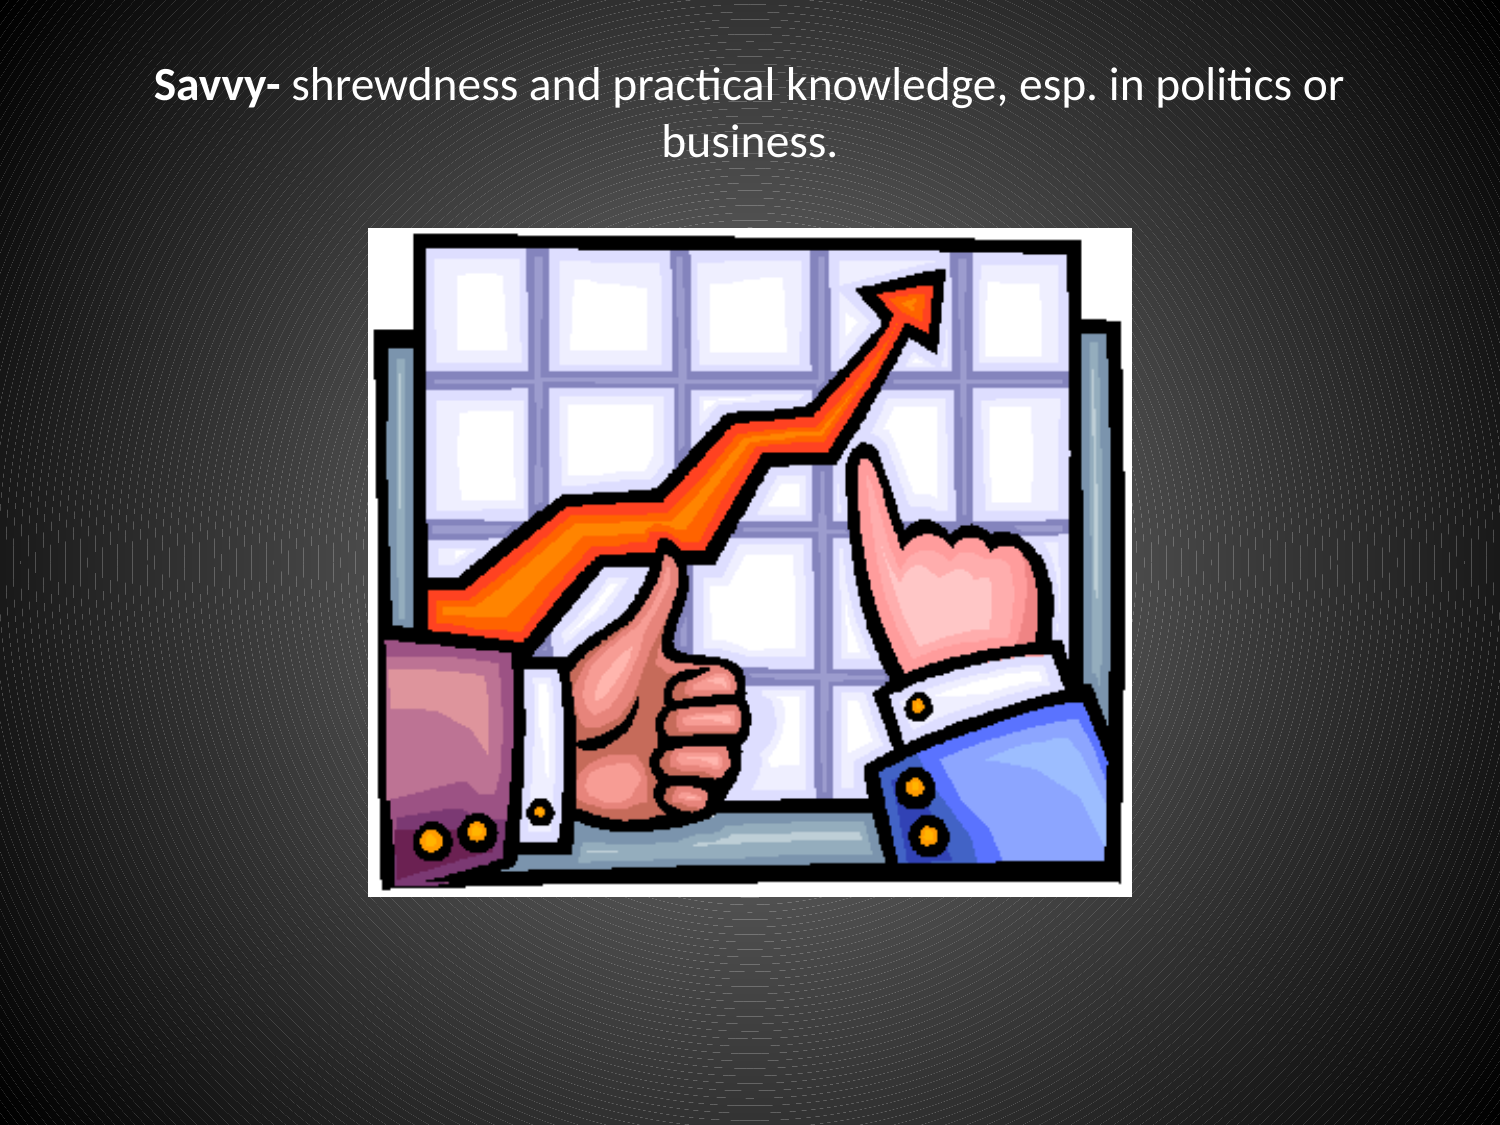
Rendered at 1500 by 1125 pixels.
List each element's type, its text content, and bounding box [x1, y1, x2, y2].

title Savvy- shrewdness and practical knowledge, esp. in politics or business. [75, 45, 1425, 233]
picture [368, 227, 1132, 898]
